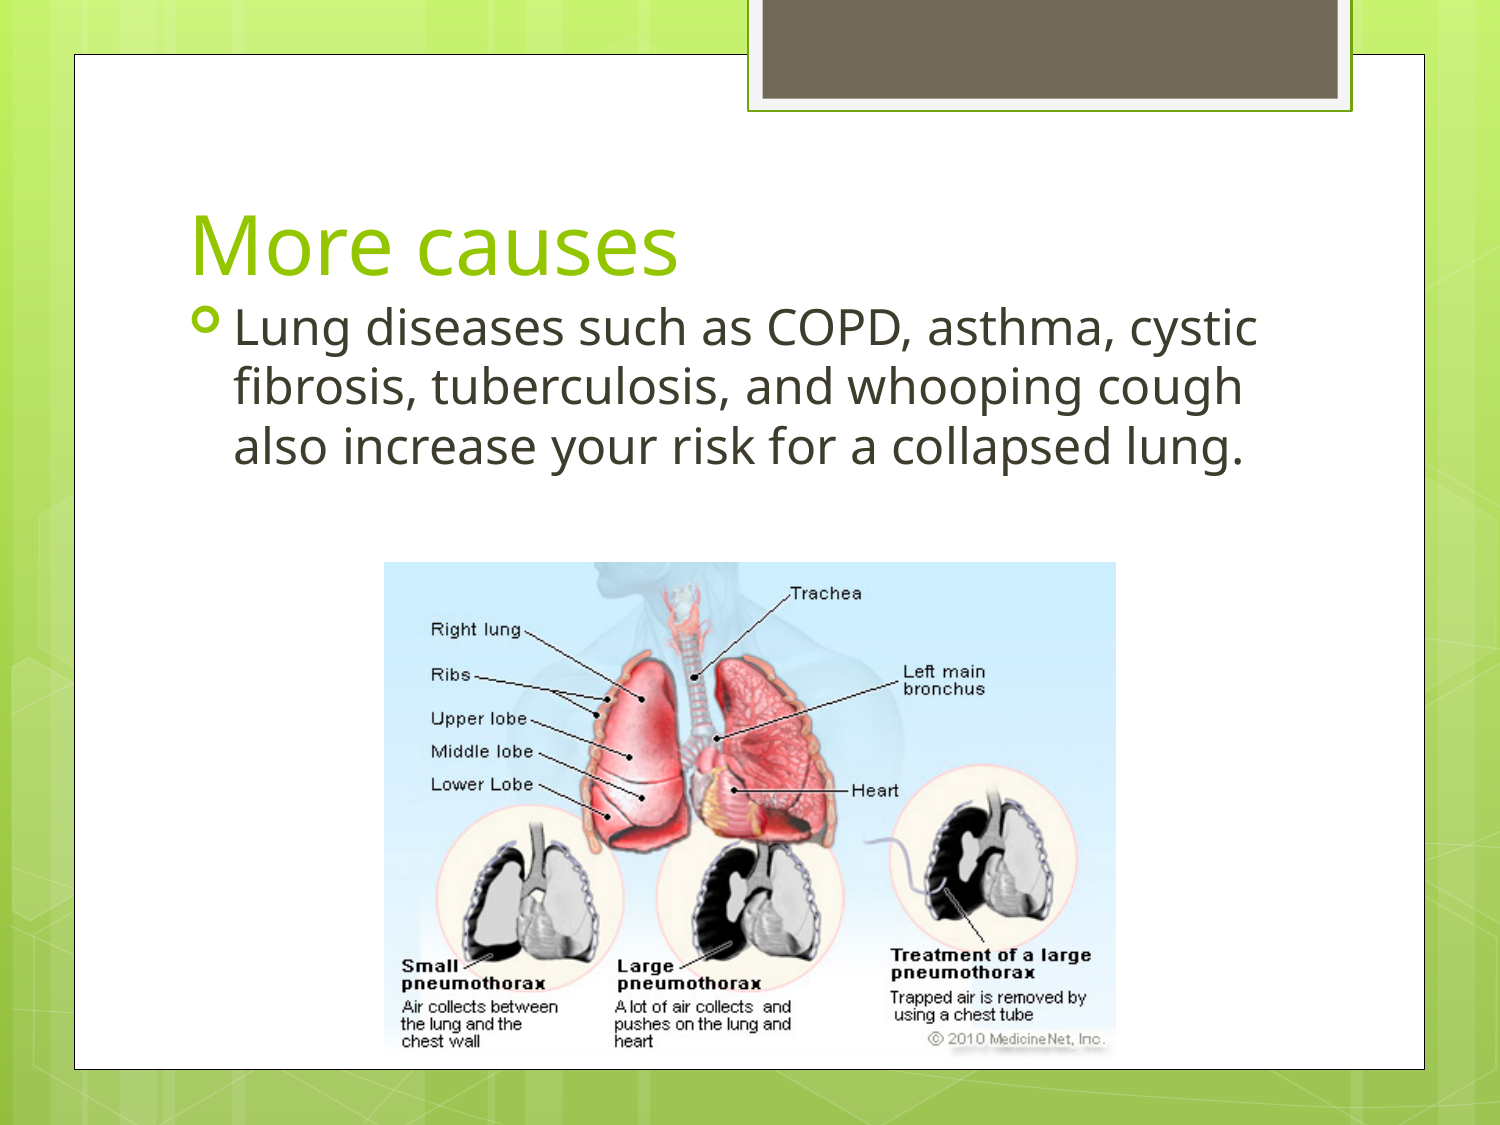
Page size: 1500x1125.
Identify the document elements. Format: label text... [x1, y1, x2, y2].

list Lung diseases such as COPD, asthma, cystic fibrosis, tuberculosis, and whooping cough also increase your risk for a collapsed lung. [162, 287, 1275, 864]
title More causes [173, 112, 1327, 300]
picture [384, 562, 1116, 1060]
